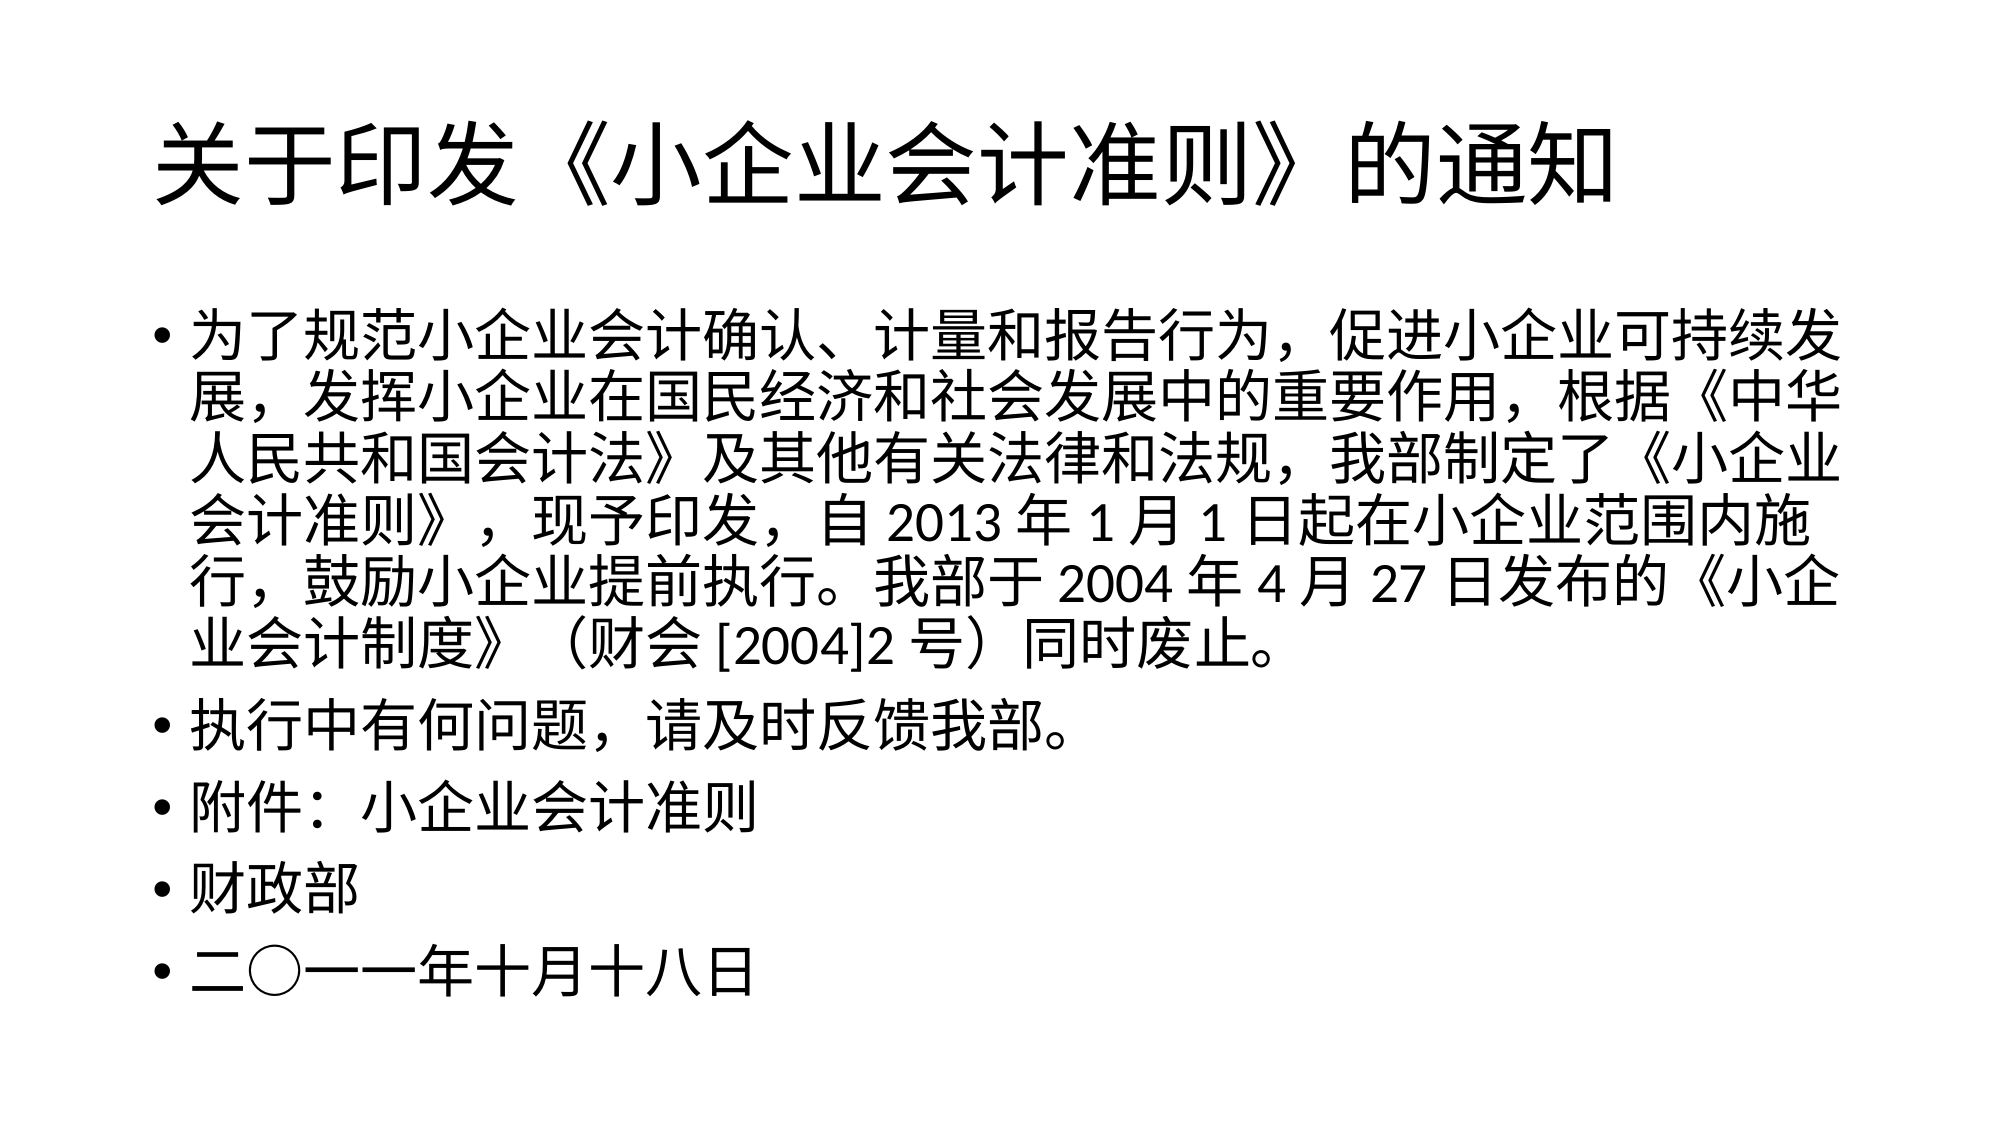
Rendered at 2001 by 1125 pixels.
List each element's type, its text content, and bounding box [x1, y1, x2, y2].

list 为了规范小企业会计确认、计量和报告行为，促进小企业可持续发展，发挥小企业在国民经济和社会发展中的重要作用，根据《中华人民共和国会计法》及其他有关法律和法规，我部制定了《小企业会计准则》，现予印发，自2013年1月1日起在小企业范围内施行，鼓励小企业提前执行。我部于2004年4月27日发布的《小企业会计制度》（财会[2004]2号）同时废止。 执行中有何问题，请及时反馈我部。 附件：小企业会计准则 财政部 二○一一年十月十八日 [137, 299, 1863, 1014]
title 关于印发《小企业会计准则》的通知 [137, 59, 1863, 278]
